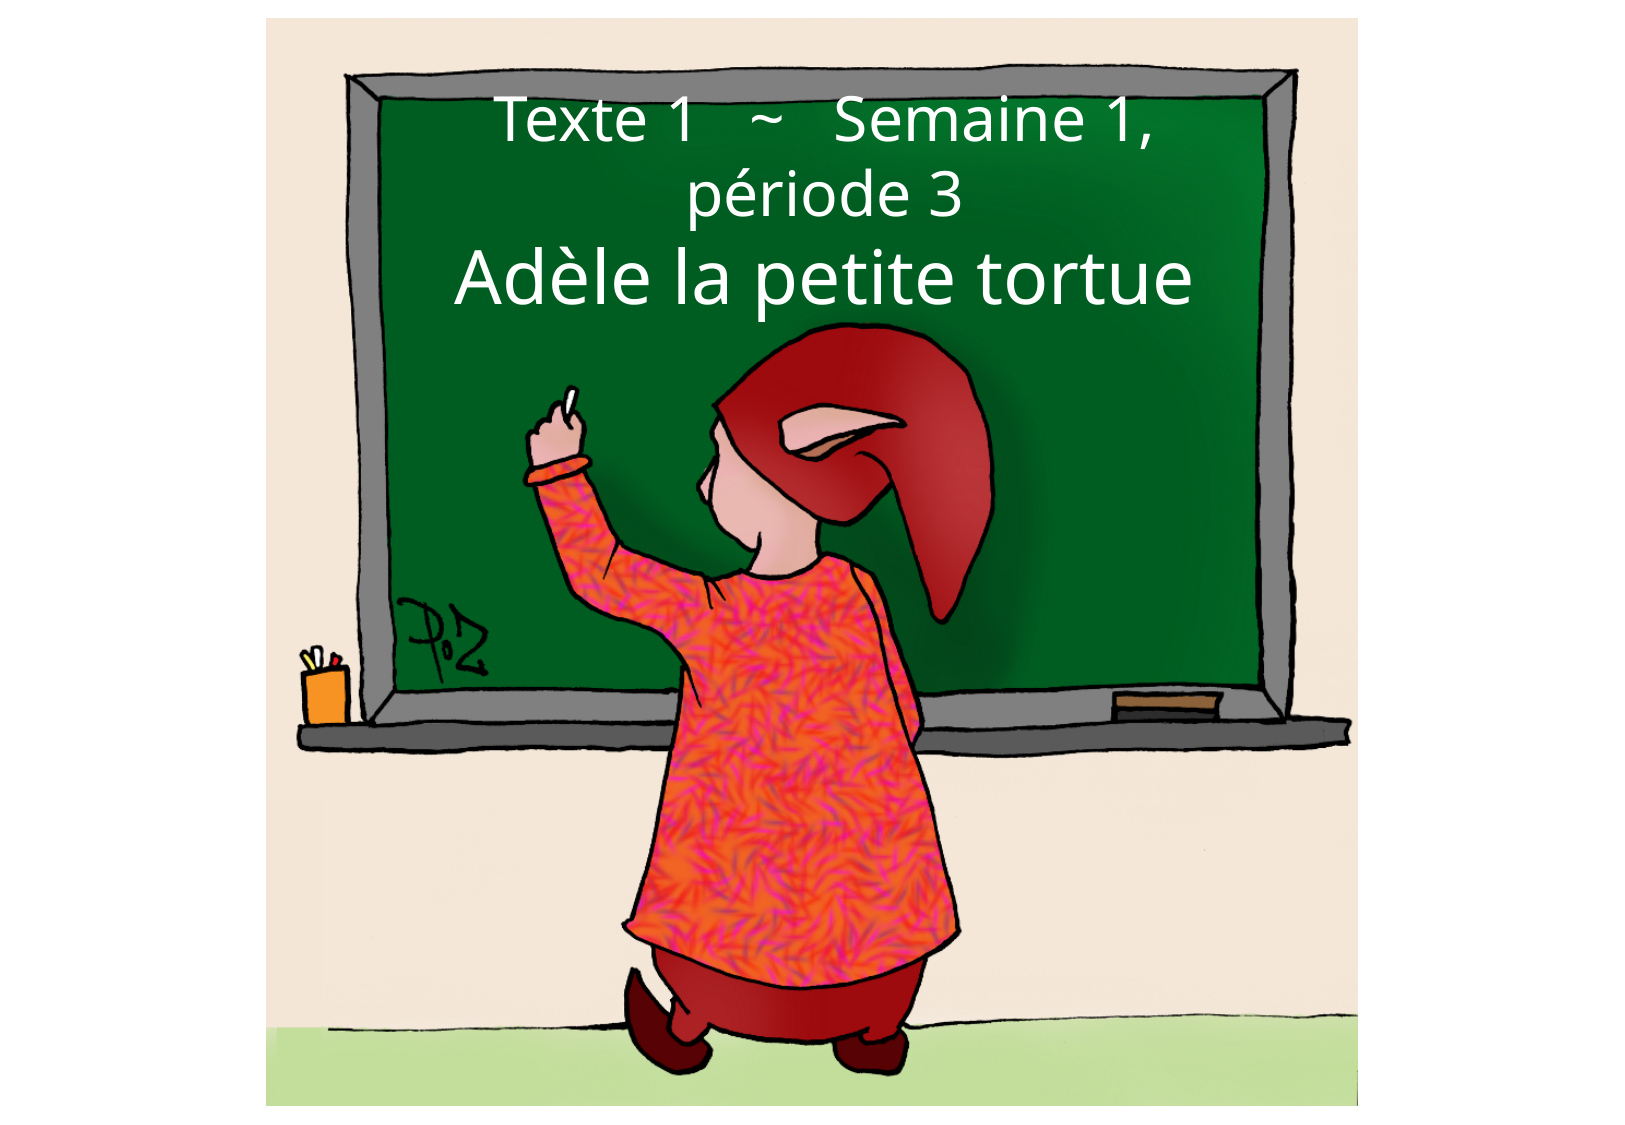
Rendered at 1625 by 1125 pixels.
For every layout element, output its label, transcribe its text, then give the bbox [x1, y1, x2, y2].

picture [266, 18, 1358, 1106]
text_box Texte 1 ~ Semaine 1, période 3 Adèle la petite tortue [377, 101, 1273, 297]
